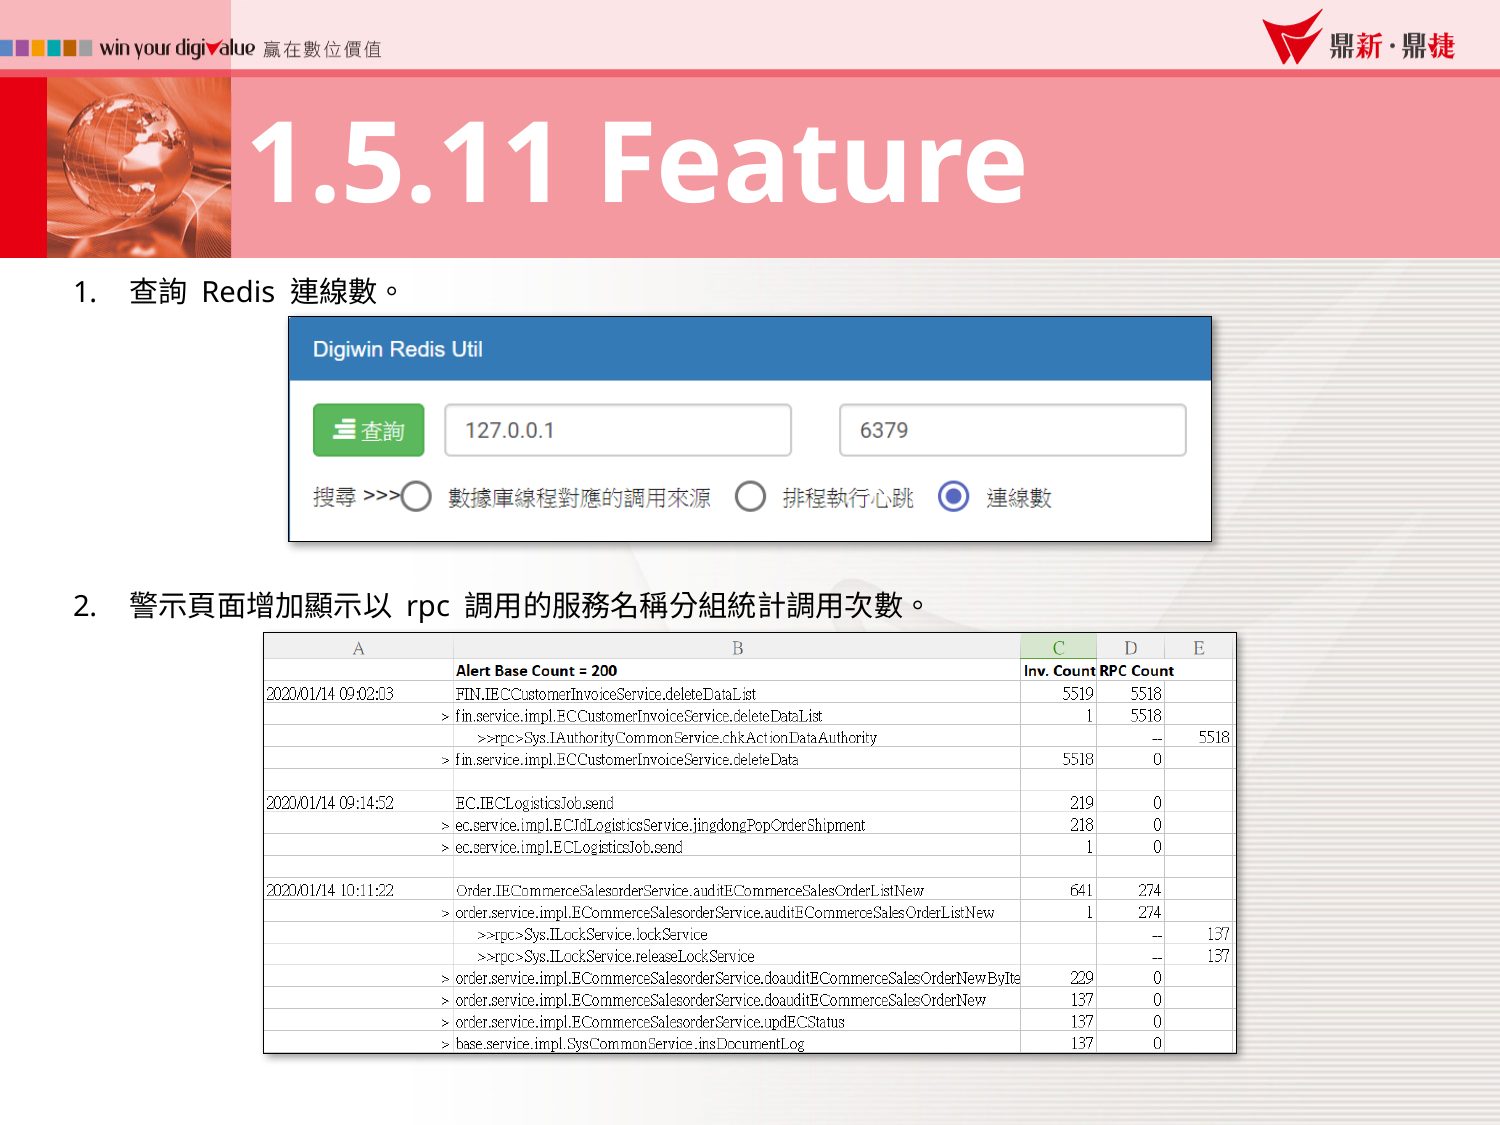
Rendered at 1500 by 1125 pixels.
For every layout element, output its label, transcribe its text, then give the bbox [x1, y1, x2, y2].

text_box 1.5.11 Feature [230, 82, 1500, 236]
text_box 查詢 Redis 連線數。 警示頁面增加顯示以 rpc 調用的服務名稱分組統計調用次數。 [58, 265, 1442, 963]
picture [0, 0, 1500, 1125]
